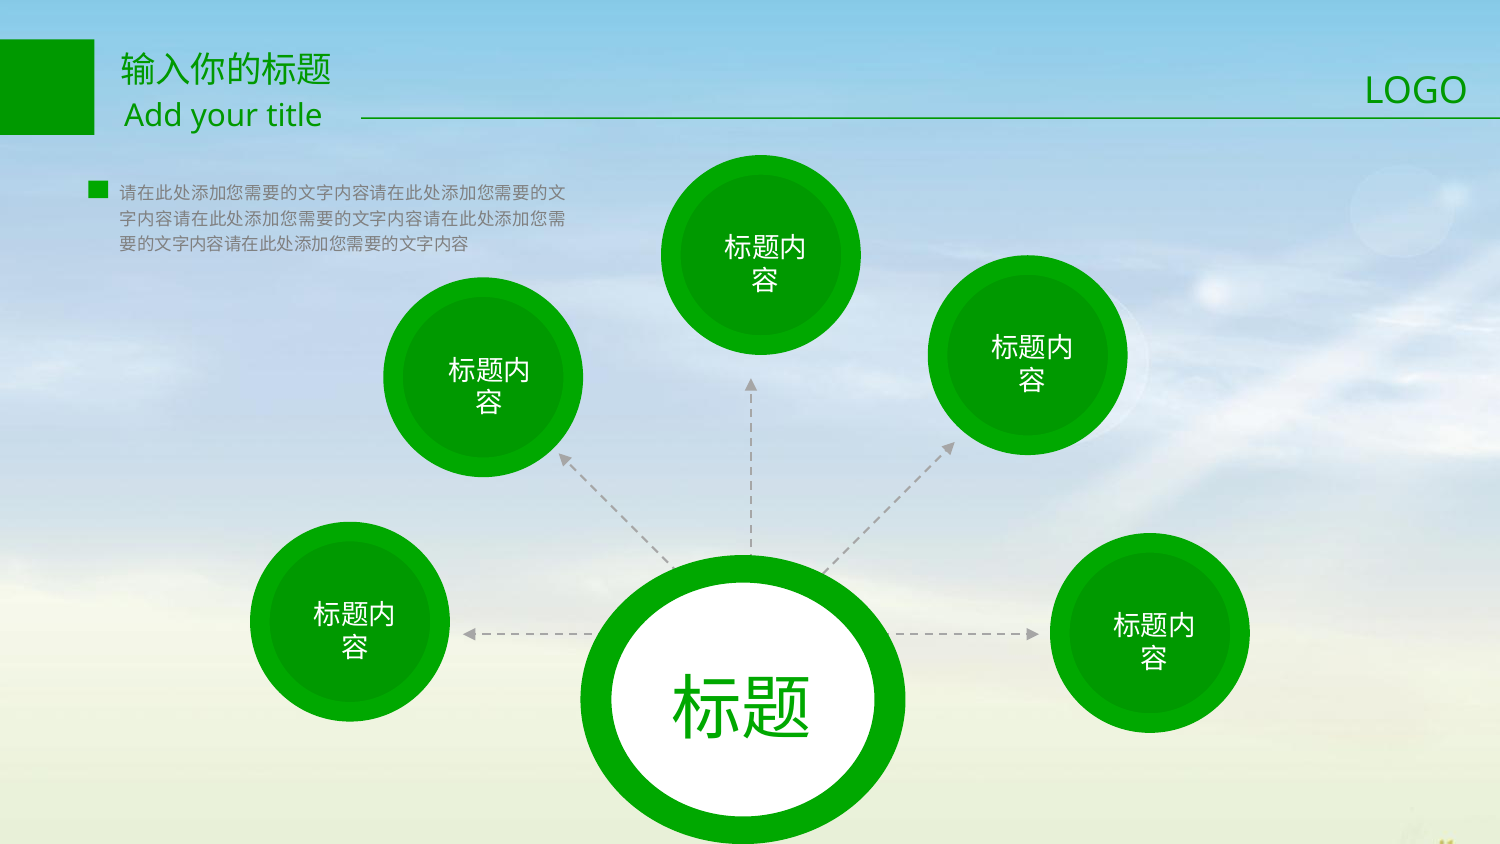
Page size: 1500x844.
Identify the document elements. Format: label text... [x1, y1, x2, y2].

text_box 请在此处添加您需要的文字内容请在此处添加您需要的文字内容请在此处添加您需要的文字内容请在此处添加您需要的文字内容请在此处添加您需要的文字内容 [119, 177, 567, 254]
text_box [87, 179, 109, 199]
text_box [383, 277, 584, 478]
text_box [1049, 532, 1251, 734]
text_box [927, 254, 1128, 456]
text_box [580, 554, 906, 844]
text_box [249, 521, 451, 722]
picture [0, 0, 1500, 844]
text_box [660, 154, 862, 356]
